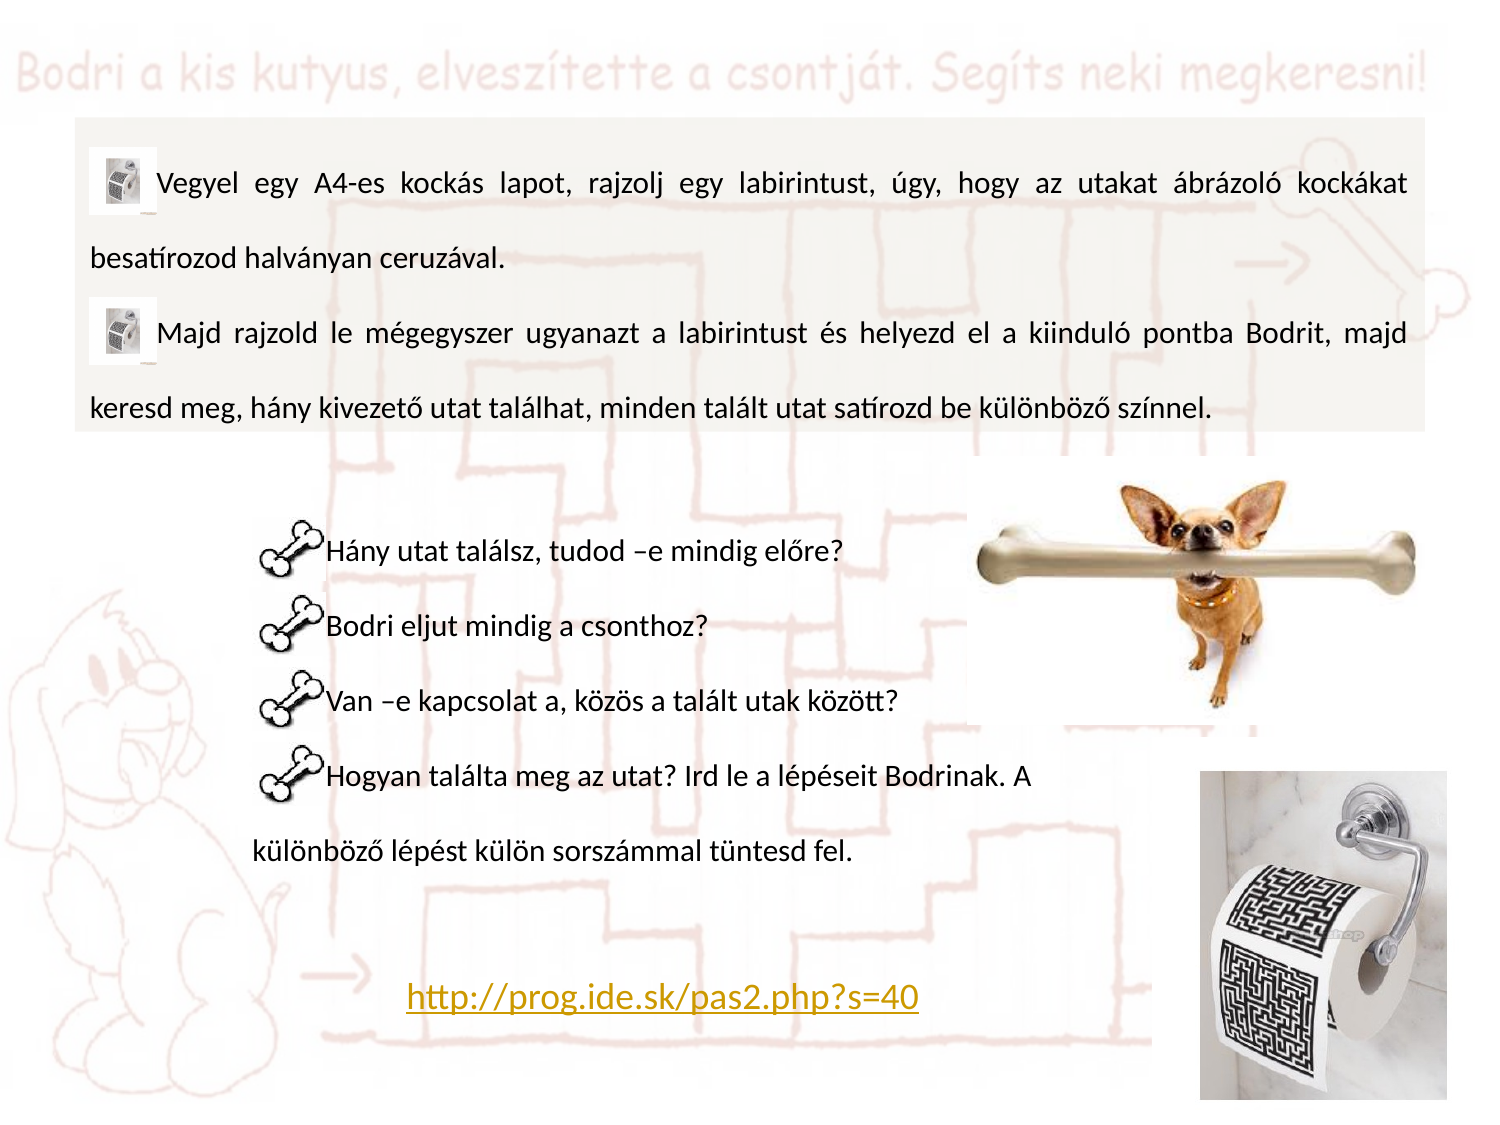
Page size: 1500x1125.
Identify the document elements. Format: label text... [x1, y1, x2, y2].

picture [966, 455, 1426, 726]
picture [1151, 737, 1488, 1113]
picture [252, 592, 326, 656]
picture [252, 742, 326, 806]
text_box Hány utat találsz, tudod –e mindig előre? Bodri eljut mindig a csonthoz? Van –e kapcsolat a, közös a talált utak között? Hogyan találta meg az utat? Ird le a lépéseit Bodrinak. A különböző lépést külön sorszámmal tüntesd fel. [237, 485, 1149, 920]
picture [252, 517, 326, 581]
picture [89, 297, 157, 365]
text_box Vegyel egy A4-es kockás lapot, rajzolj egy labirintust, úgy, hogy az utakat ábrázoló kockákat besatírozod halványan ceruzával. Majd rajzold le mégegyszer ugyanazt a labirintust és helyezd el a kiinduló pontba Bodrit, majd keresd meg, hány kivezető utat találhat, minden talált utat satírozd be különböző színnel. [74, 117, 1425, 432]
text_box http://prog.ide.sk/pas2.php?s=40 [391, 964, 935, 1025]
picture [89, 147, 157, 215]
picture [252, 667, 326, 731]
